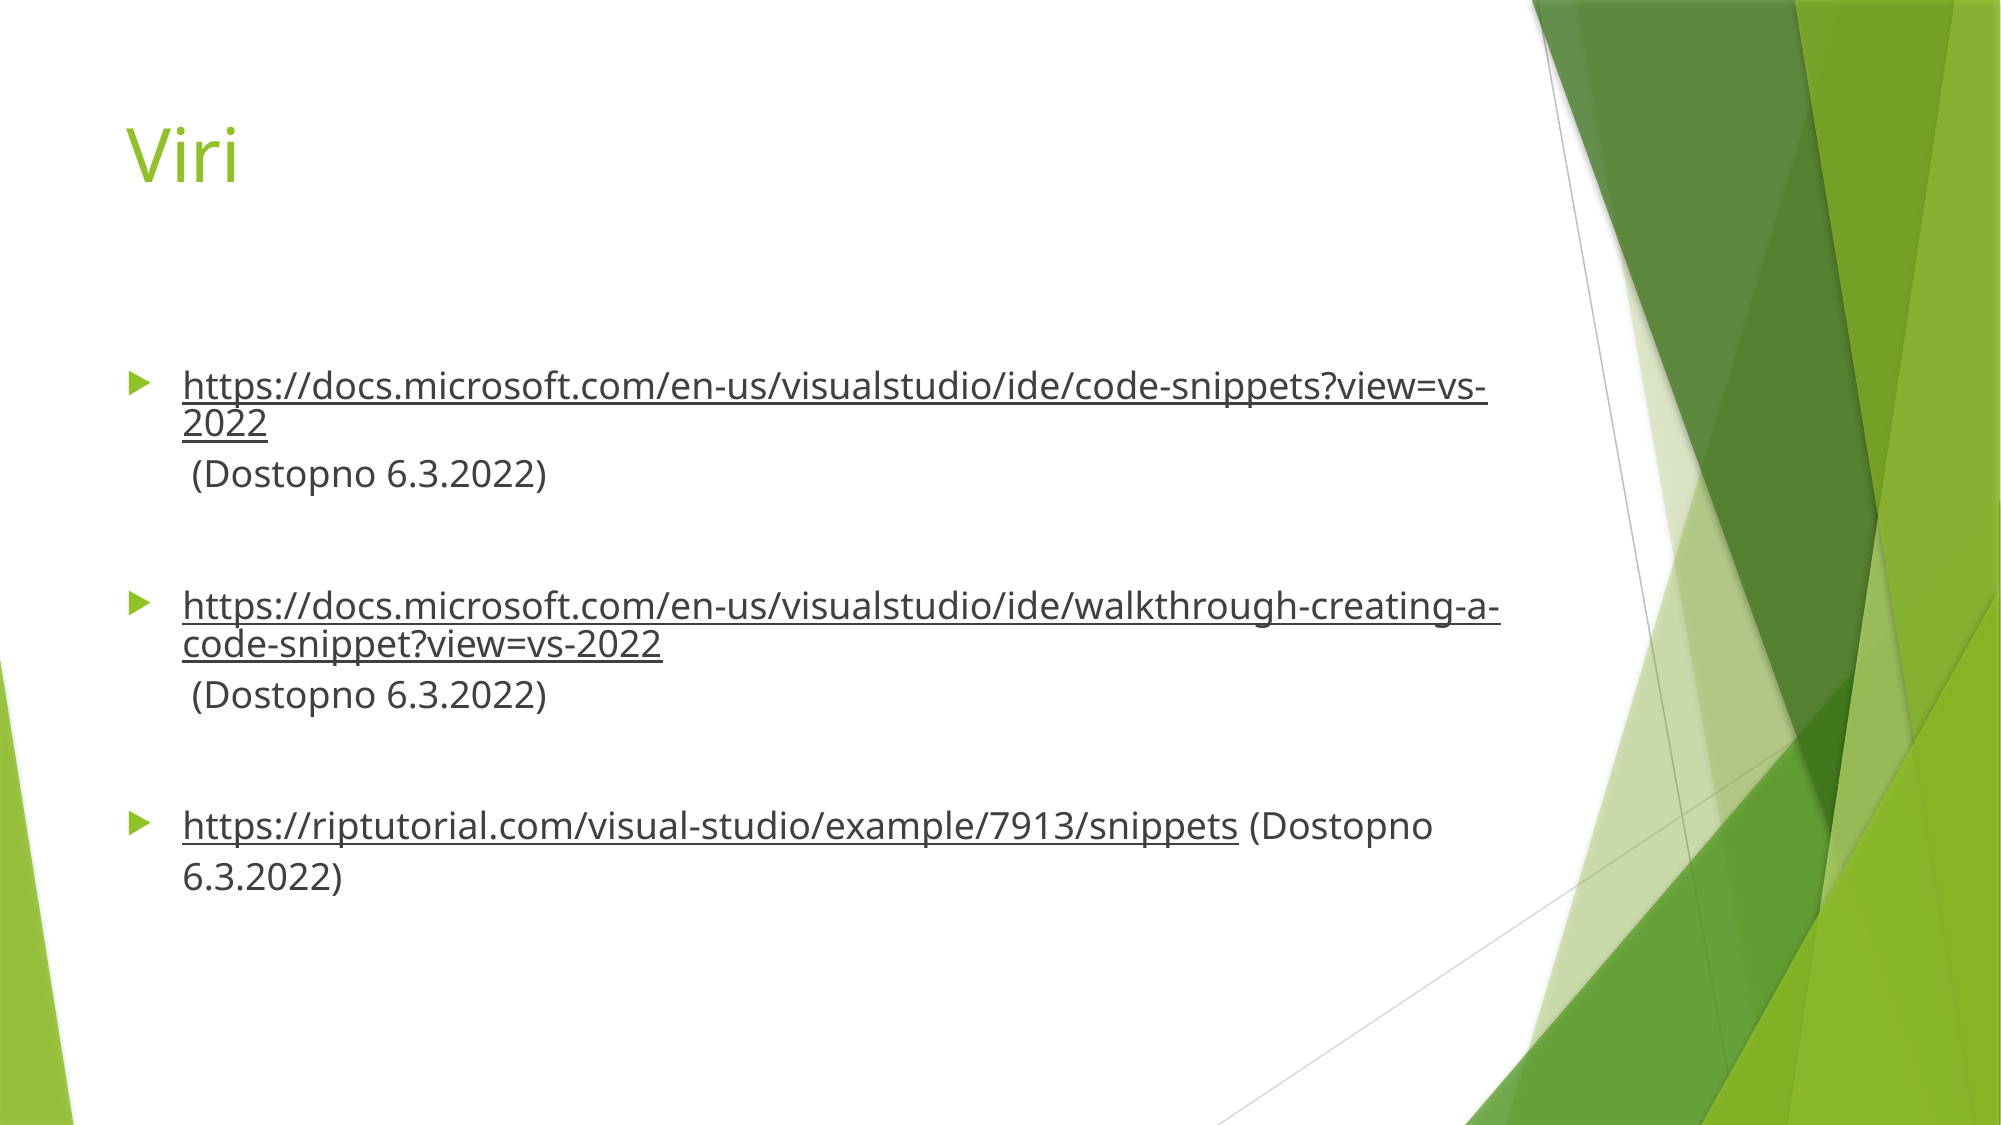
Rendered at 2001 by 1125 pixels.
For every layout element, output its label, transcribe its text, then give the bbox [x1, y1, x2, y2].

title Viri [111, 99, 1522, 317]
list https://docs.microsoft.com/en-us/visualstudio/ide/code-snippets?view=vs-2022 (Dostopno 6.3.2022) https://docs.microsoft.com/en-us/visualstudio/ide/walkthrough-creating-a-code-snippet?view=vs-2022 (Dostopno 6.3.2022) https://riptutorial.com/visual-studio/example/7913/snippets (Dostopno 6.3.2022) [111, 354, 1522, 992]
